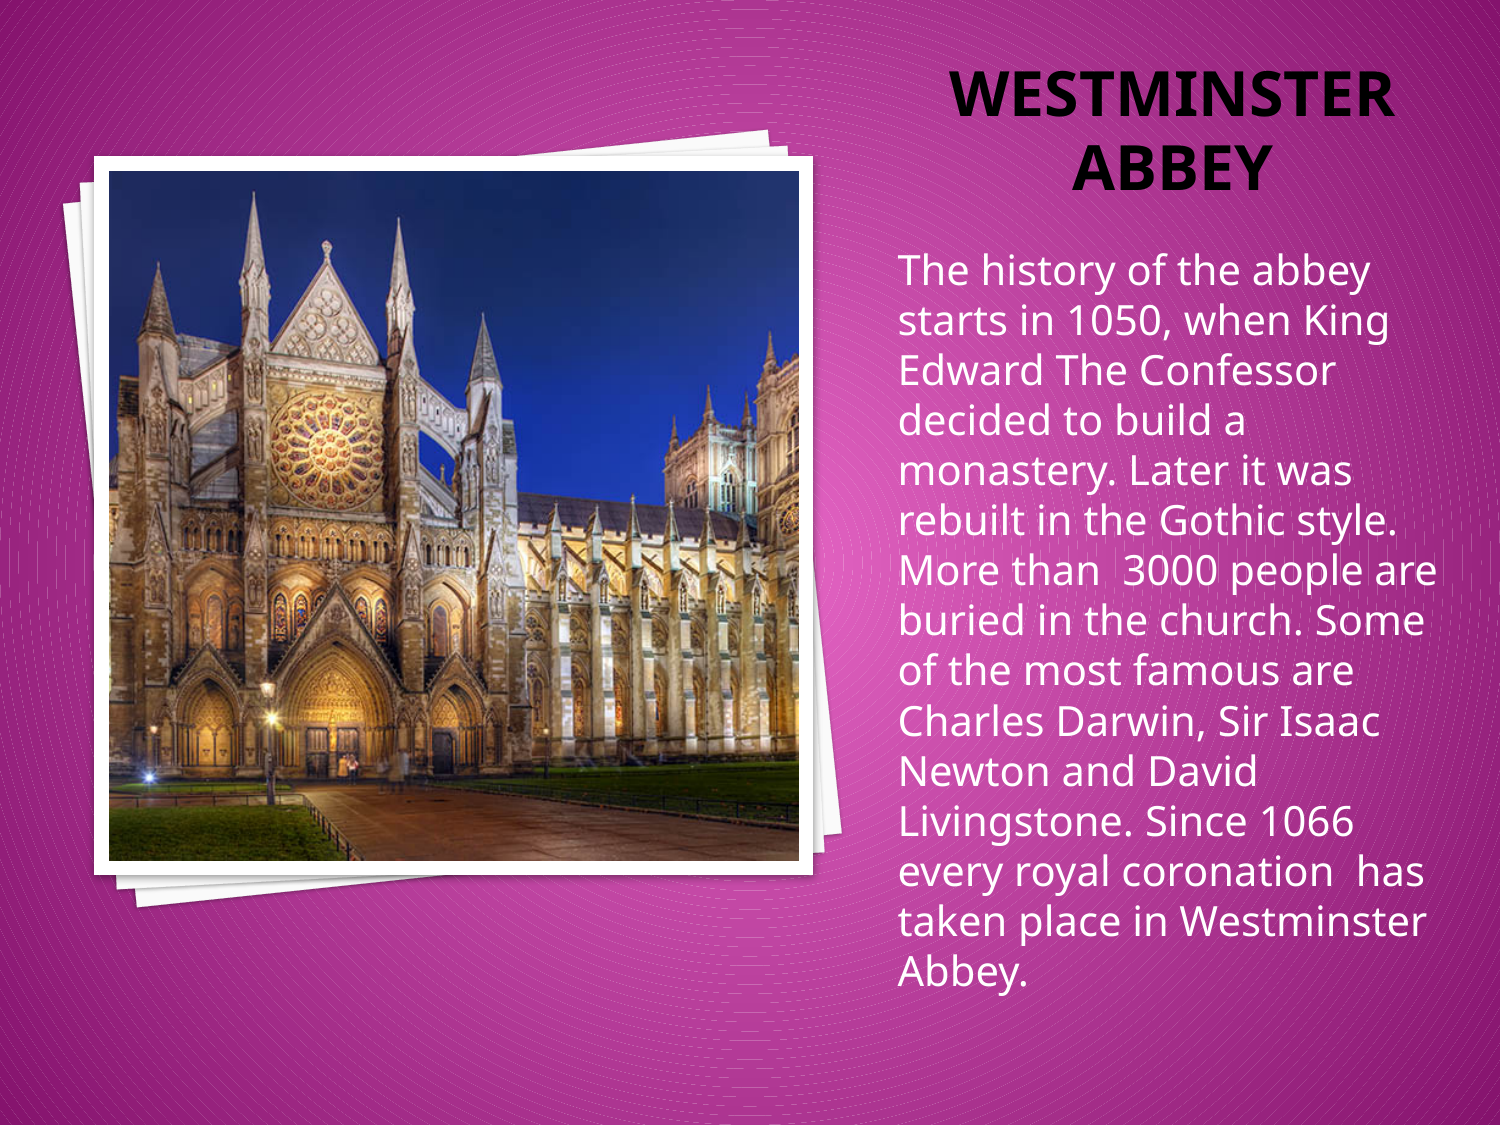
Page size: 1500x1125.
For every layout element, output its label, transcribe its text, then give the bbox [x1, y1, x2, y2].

picture [108, 170, 800, 862]
title WESTMINSTER ABBEY [891, 2, 1455, 204]
list The history of the abbey starts in 1050, when King Edward The Confessor decided to build a monastery. Later it was rebuilt in the Gothic style. More than 3000 people are buried in the church. Some of the most famous are Charles Darwin, Sir Isaac Newton and David Livingstone. Since 1066 every royal coronation has taken place in Westminster Abbey. [884, 243, 1447, 1059]
